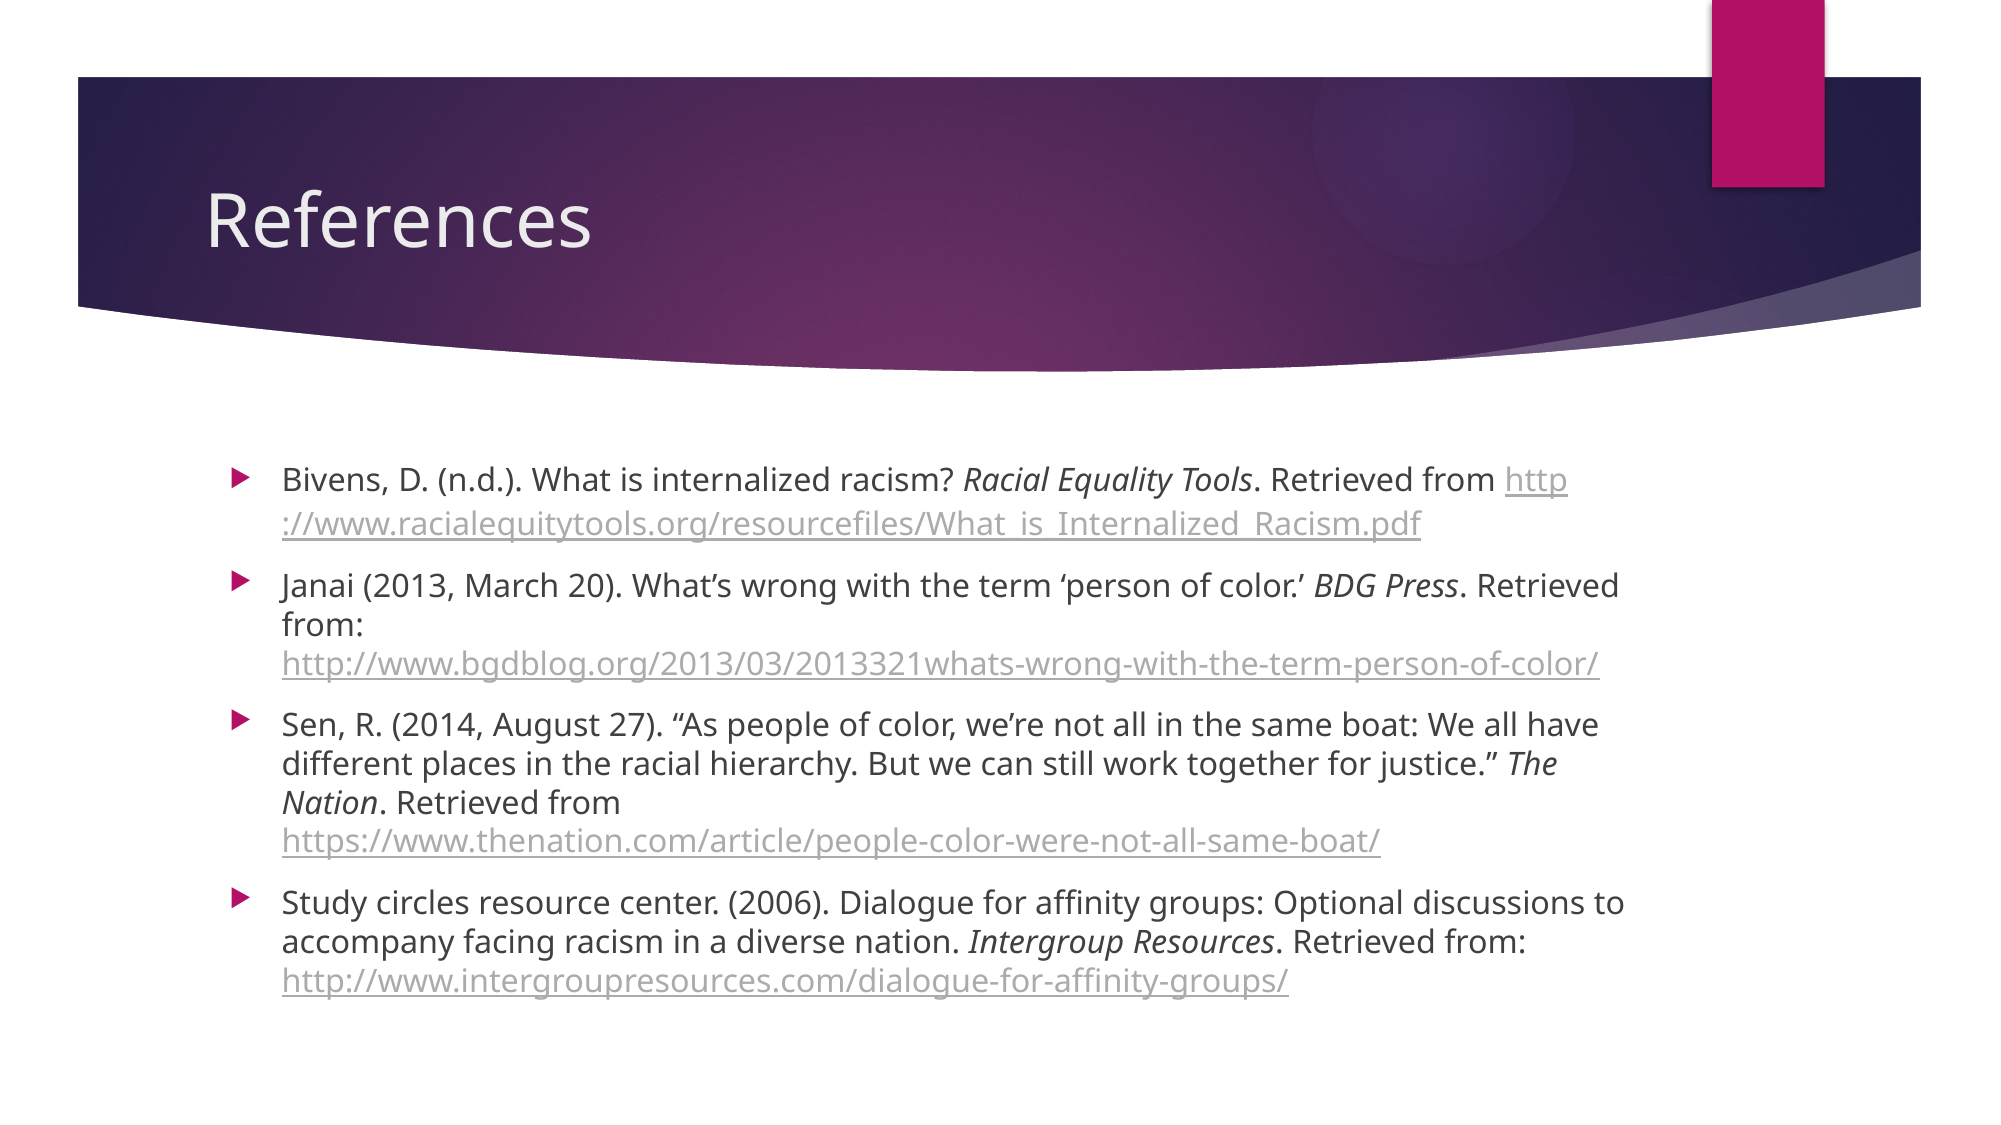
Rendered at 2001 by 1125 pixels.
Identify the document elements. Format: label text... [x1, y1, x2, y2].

text_box Bivens, D. (n.d.). What is internalized racism? Racial Equality Tools. Retrieved from http://www.racialequitytools.org/resourcefiles/What_is_Internalized_Racism.pdf Janai (2013, March 20). What’s wrong with the term ‘person of color.’ BDG Press. Retrieved from: http://www.bgdblog.org/2013/03/2013321whats-wrong-with-the-term-person-of-color/ Sen, R. (2014, August 27). “As people of color, we’re not all in the same boat: We all have different places in the racial hierarchy. But we can still work together for justice.” The Nation. Retrieved from https://www.thenation.com/article/people-color-were-not-all-same-boat/ Study circles resource center. (2006). Dialogue for affinity groups: Optional discussions to accompany facing racism in a diverse nation. Intergroup Resources. Retrieved from: http://www.intergroupresources.com/dialogue-for-affinity-groups/ [214, 452, 1663, 1013]
list [189, 427, 1638, 988]
title References [189, 159, 1627, 276]
